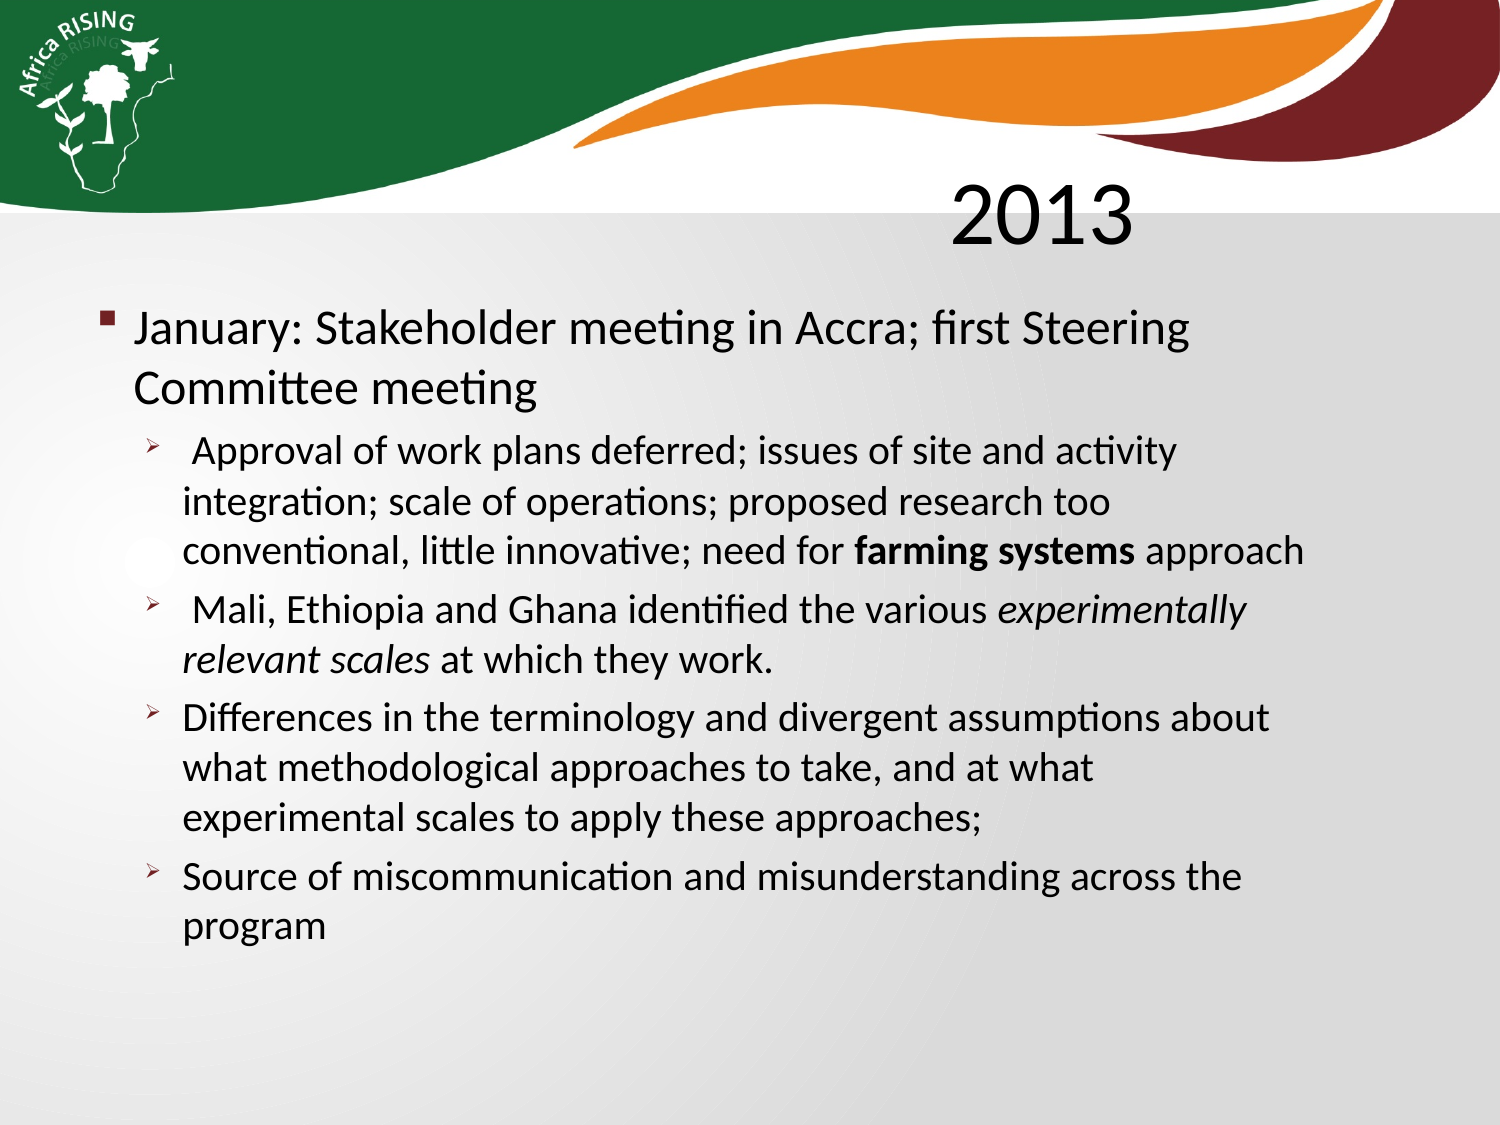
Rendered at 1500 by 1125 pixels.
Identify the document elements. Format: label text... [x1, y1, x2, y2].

list 2013 [75, 137, 1150, 238]
list January: Stakeholder meeting in Accra; first Steering Committee meeting Approval of work plans deferred; issues of site and activity integration; scale of operations; proposed research too conventional, little innovative; need for farming systems approach Mali, Ethiopia and Ghana identified the various experimentally relevant scales at which they work. Differences in the terminology and divergent assumptions about what methodological approaches to take, and at what experimental scales to apply these approaches; Source of miscommunication and misunderstanding across the program [62, 287, 1338, 1013]
picture [0, 0, 1500, 213]
